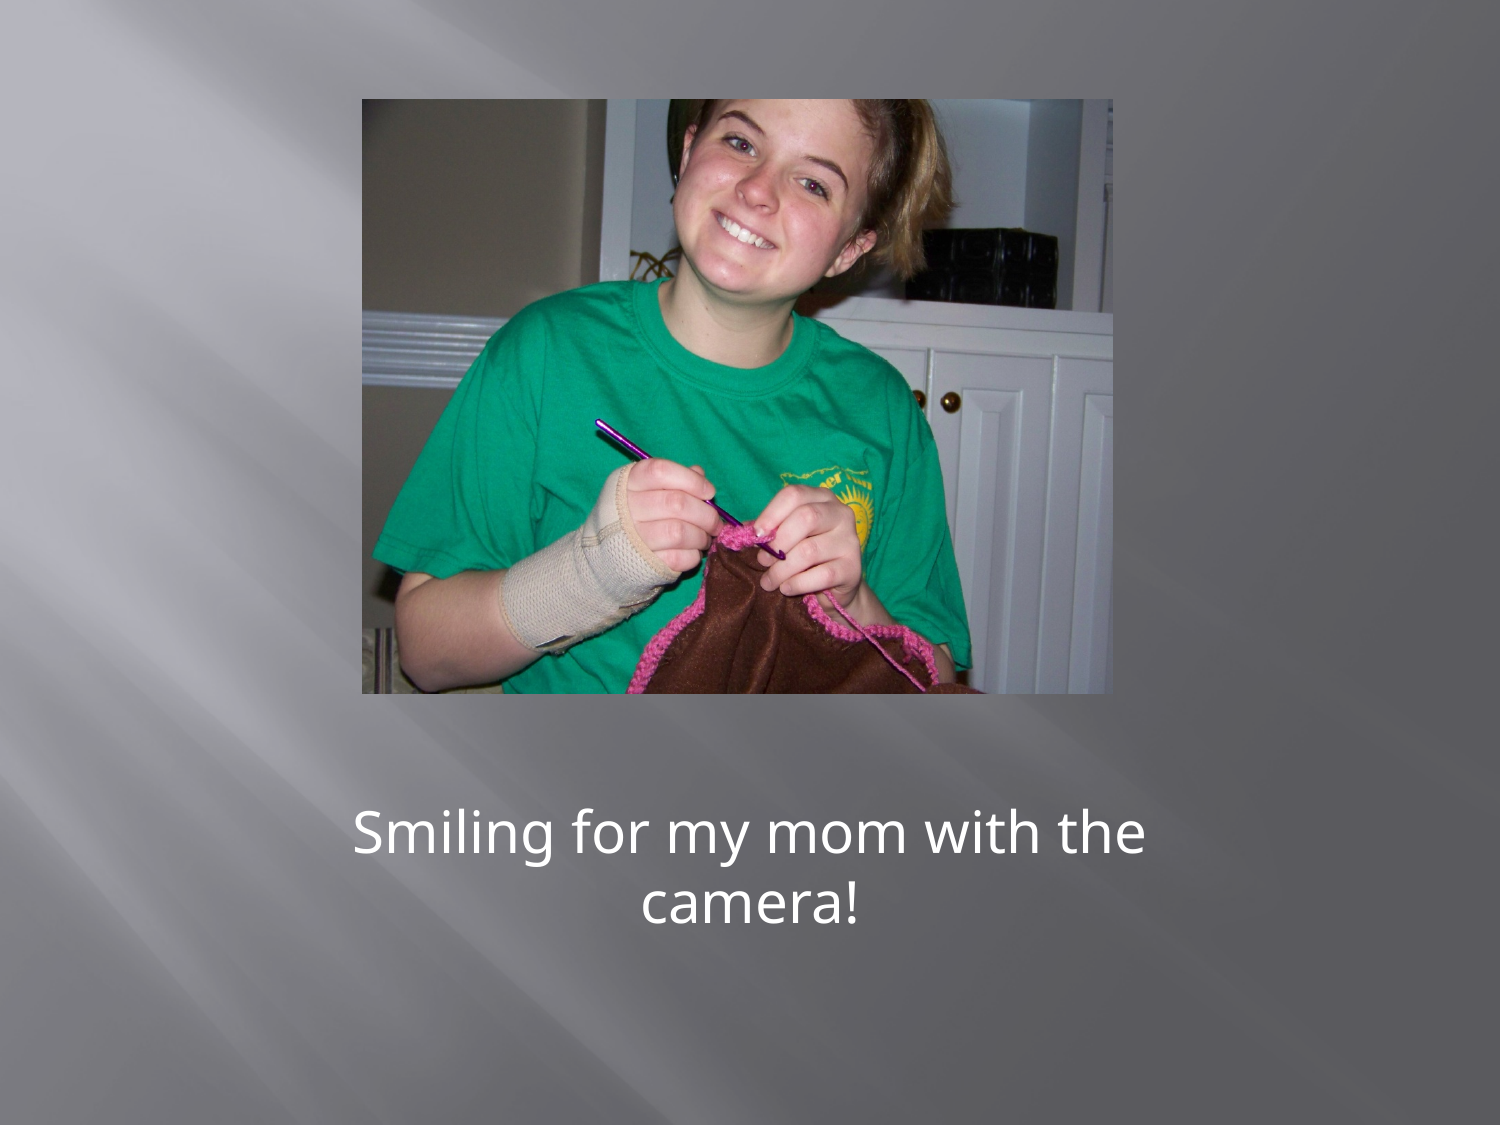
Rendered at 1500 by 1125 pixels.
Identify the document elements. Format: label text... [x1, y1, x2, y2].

subtitle Smiling for my mom with the camera! [225, 787, 1275, 1075]
picture [362, 99, 1113, 694]
